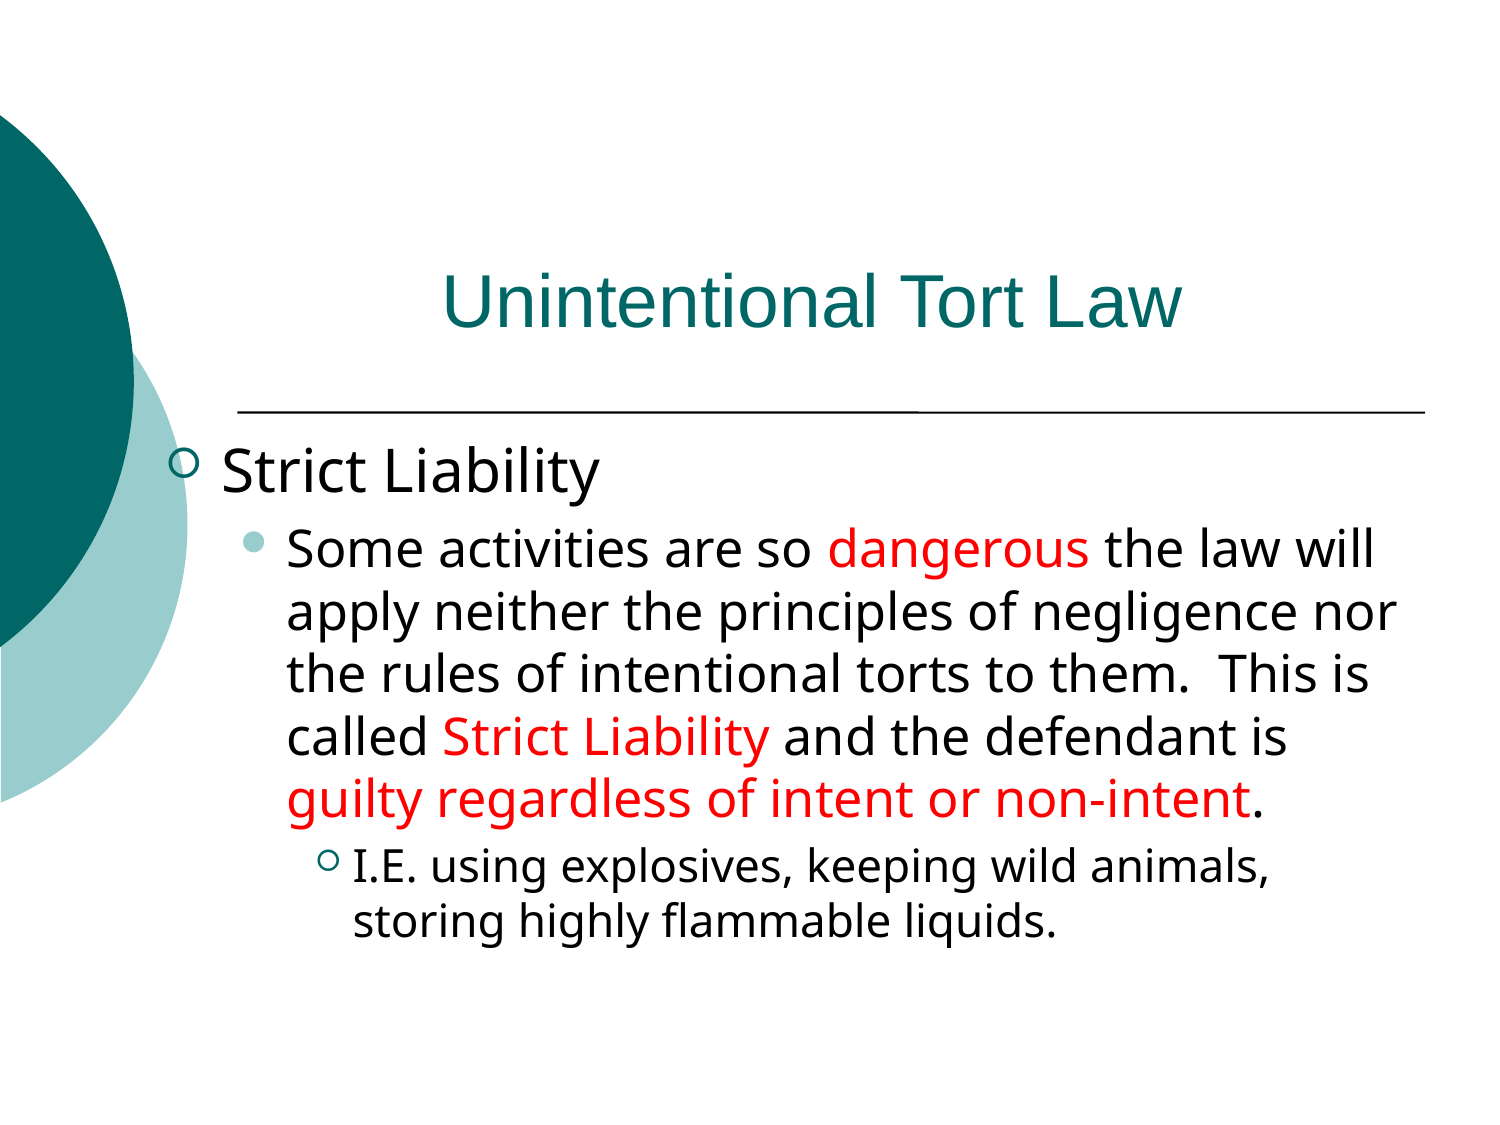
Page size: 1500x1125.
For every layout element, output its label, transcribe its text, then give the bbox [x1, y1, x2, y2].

list Strict Liability Some activities are so dangerous the law will apply neither the principles of negligence nor the rules of intentional torts to them. This is called Strict Liability and the defendant is guilty regardless of intent or non-intent. I.E. using explosives, keeping wild animals, storing highly flammable liquids. [150, 425, 1425, 1063]
title Unintentional Tort Law [212, 162, 1413, 350]
